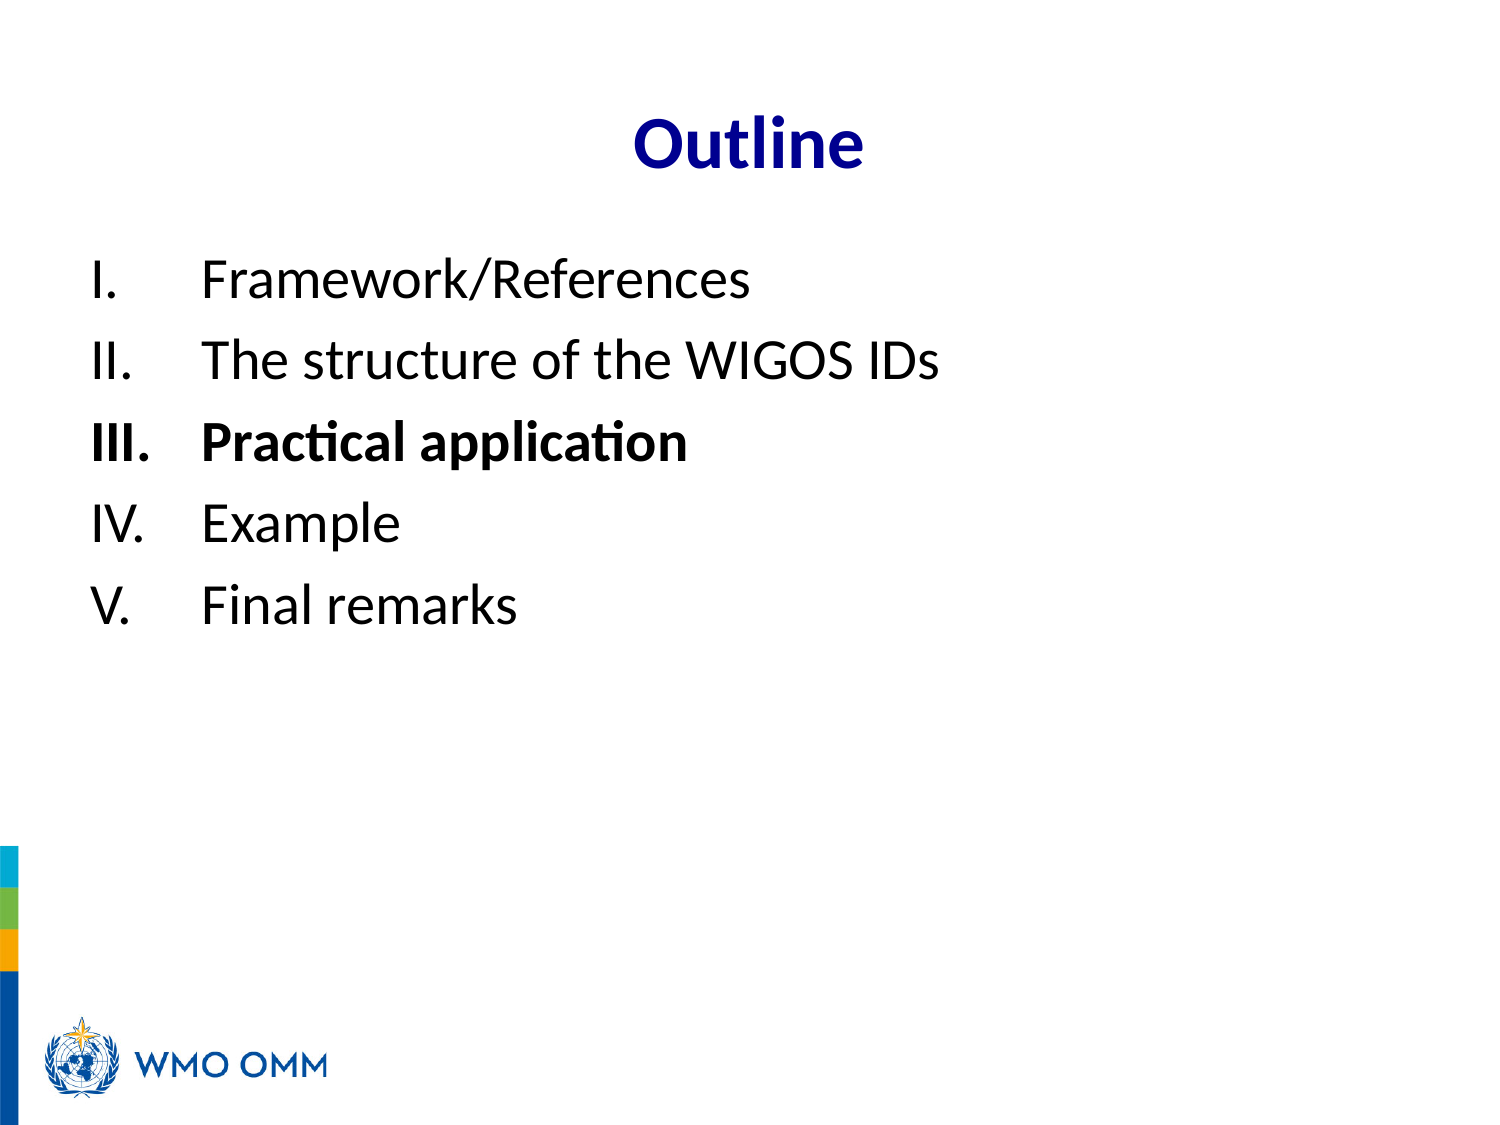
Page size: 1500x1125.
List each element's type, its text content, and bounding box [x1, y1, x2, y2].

title Outline [75, 45, 1425, 232]
list Framework/References The structure of the WIGOS IDs Practical application Example Final remarks [75, 232, 1425, 1005]
picture [0, 845, 327, 1125]
